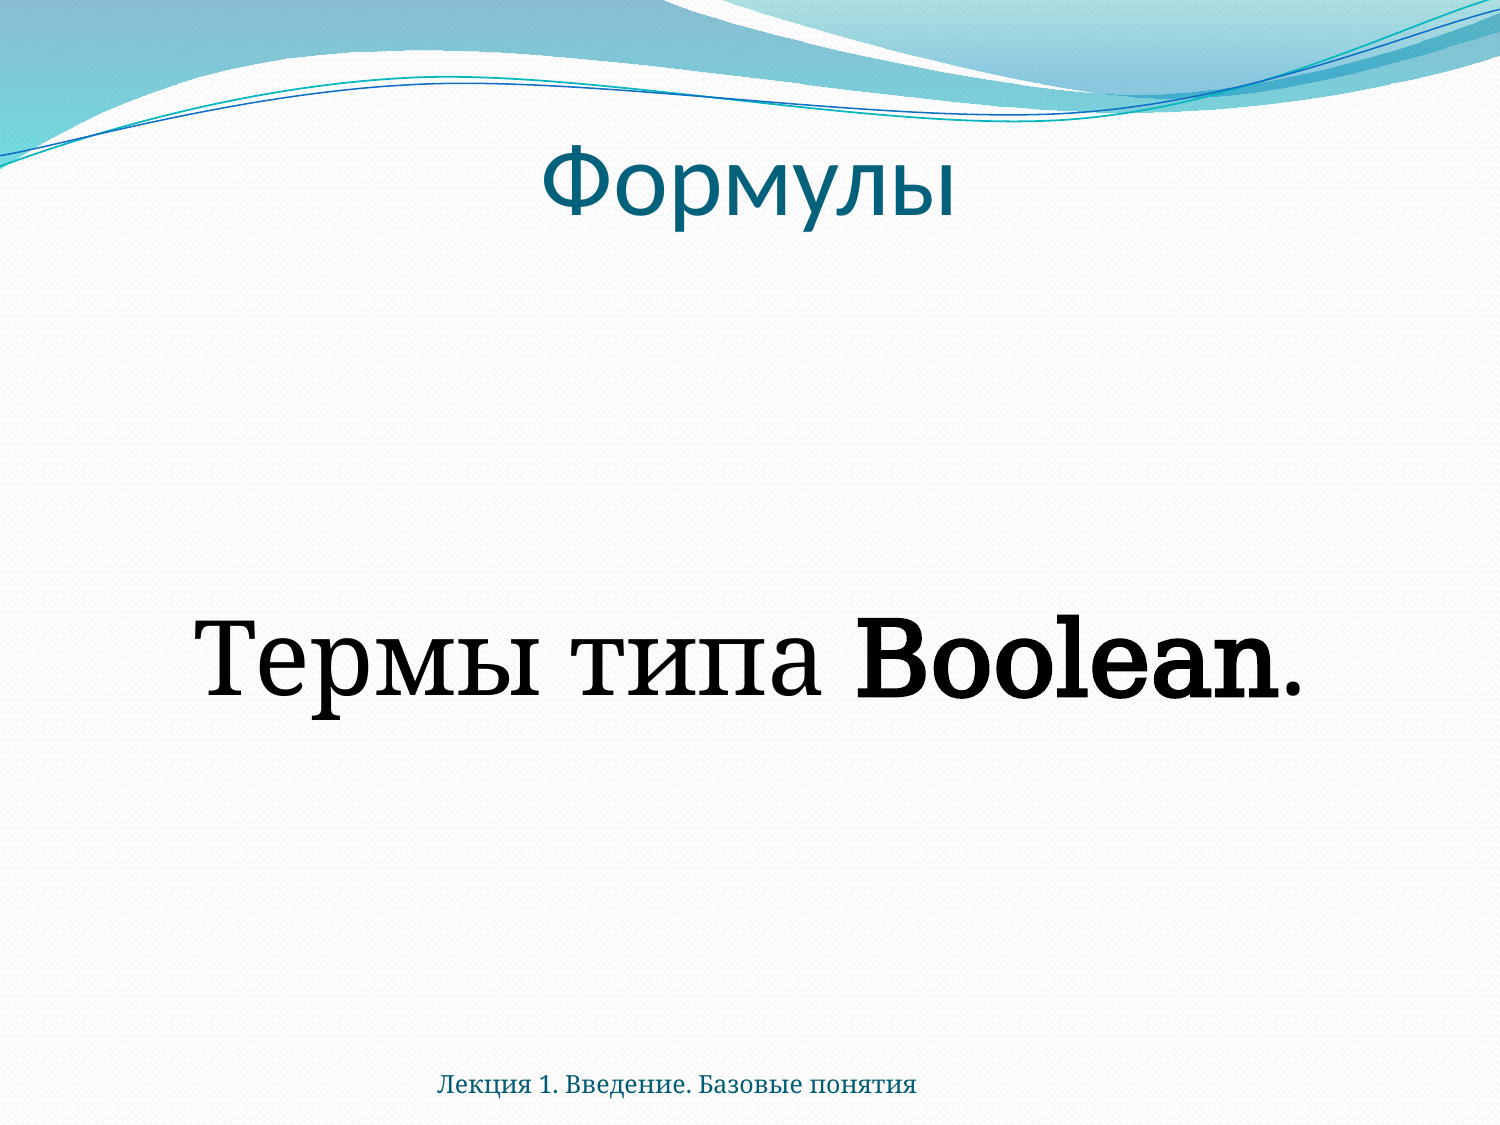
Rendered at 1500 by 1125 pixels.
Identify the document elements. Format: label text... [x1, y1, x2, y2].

list Термы типа Boolean. [29, 237, 1471, 1071]
title Формулы [29, 48, 1471, 236]
footer Лекция 1. Введение. Базовые понятия [437, 1042, 988, 1103]
